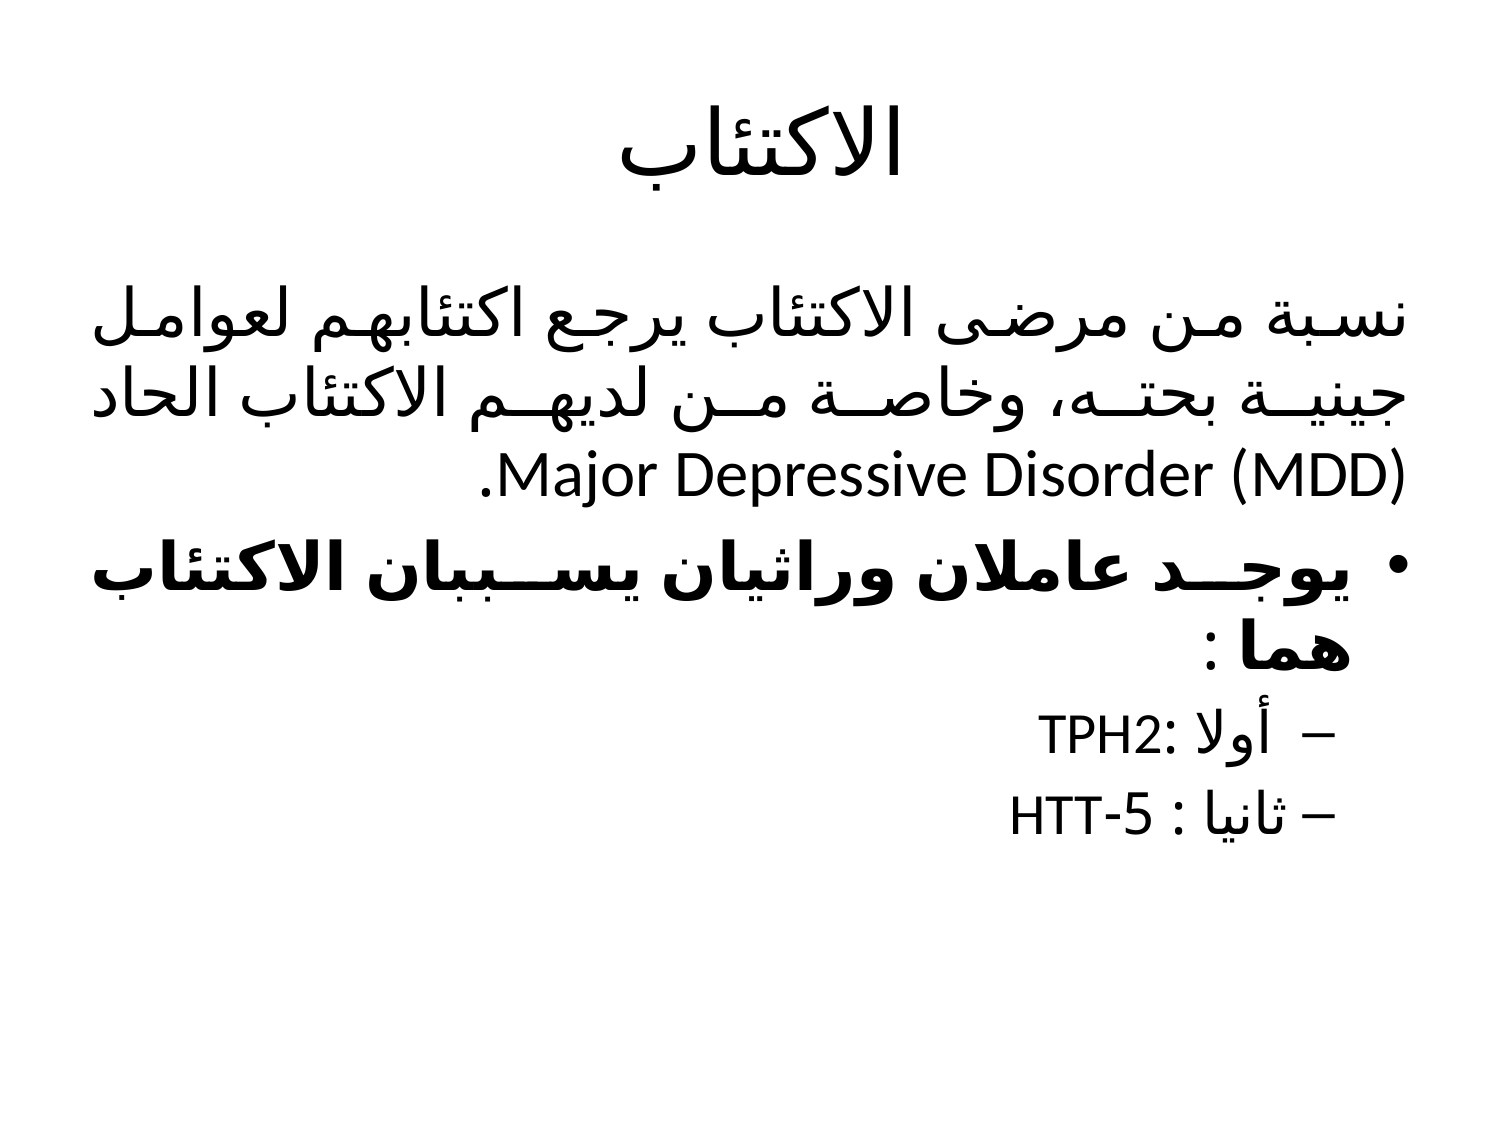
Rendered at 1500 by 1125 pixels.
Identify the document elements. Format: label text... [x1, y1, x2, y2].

title الاكتئاب [75, 45, 1425, 233]
list نسبة من مرضى الاكتئاب يرجع اكتئابهم لعوامل جينية بحته، وخاصة من لديهم الاكتئاب الحاد Major Depressive Disorder (MDD). يوجد عاملان وراثيان يسببان الاكتئاب هما : أولا :TPH2 ثانيا : 5-HTT [75, 262, 1425, 1005]
